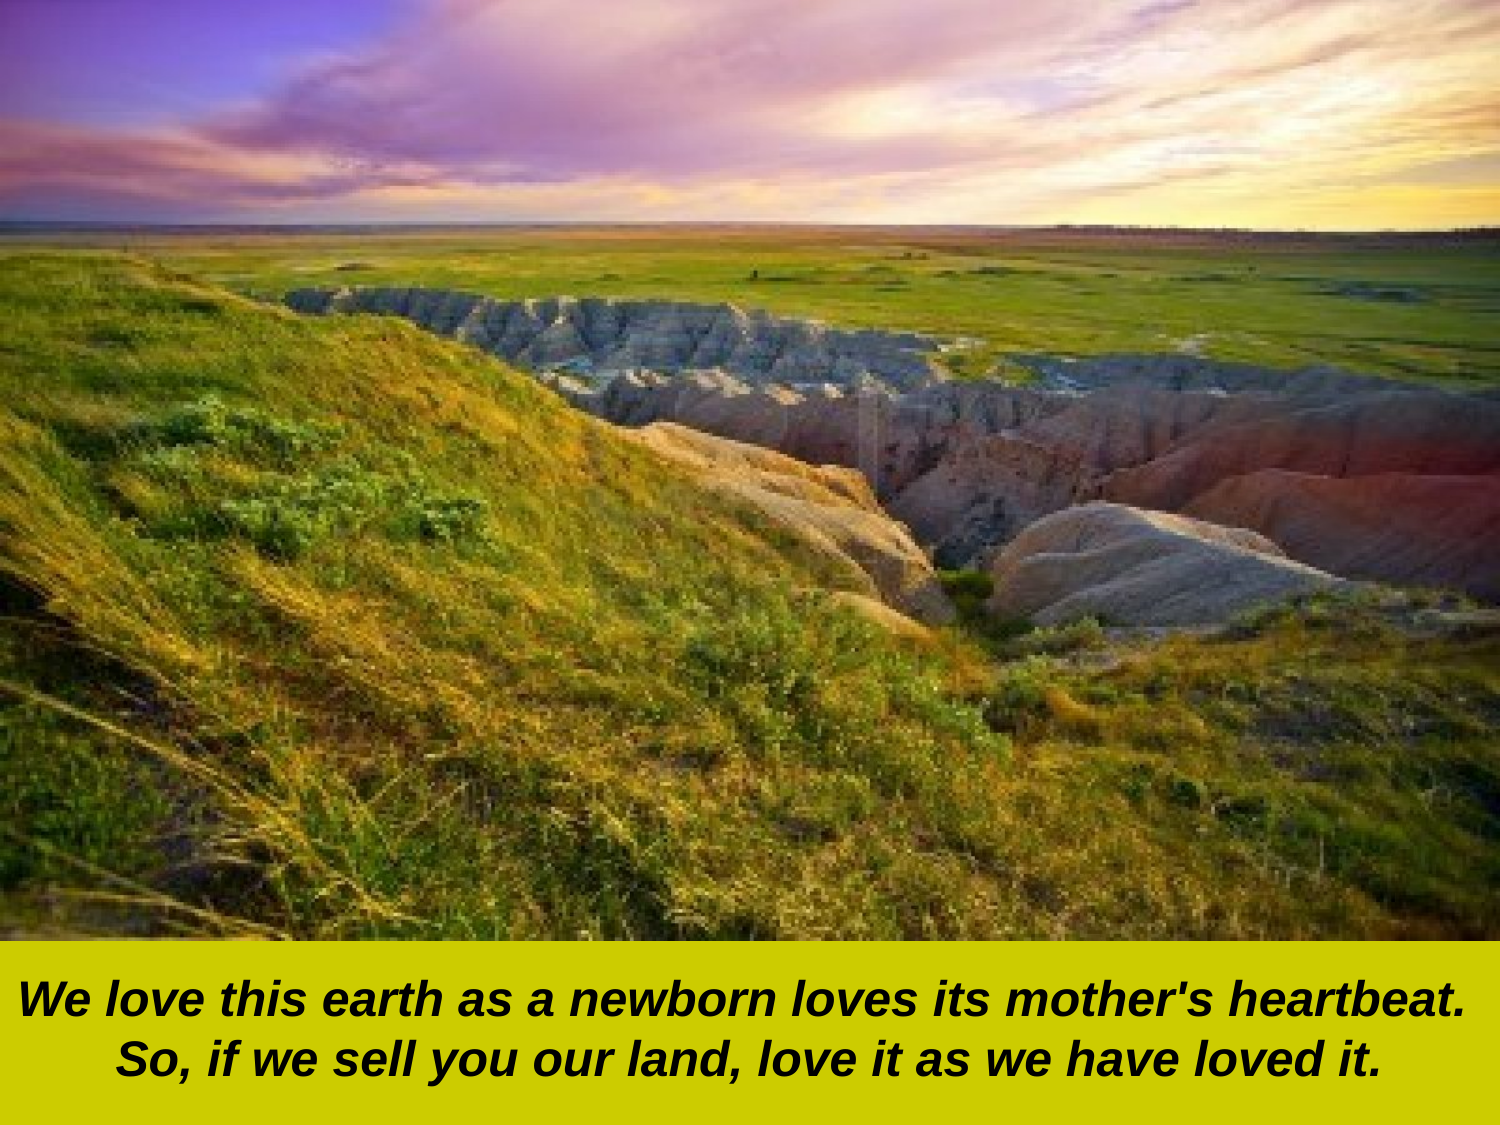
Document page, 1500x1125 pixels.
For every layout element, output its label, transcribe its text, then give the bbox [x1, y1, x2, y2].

title We love this earth as a newborn loves its mother's heartbeat. So, if we sell you our land, love it as we have loved it. [0, 948, 1500, 1125]
picture [0, 0, 1500, 941]
